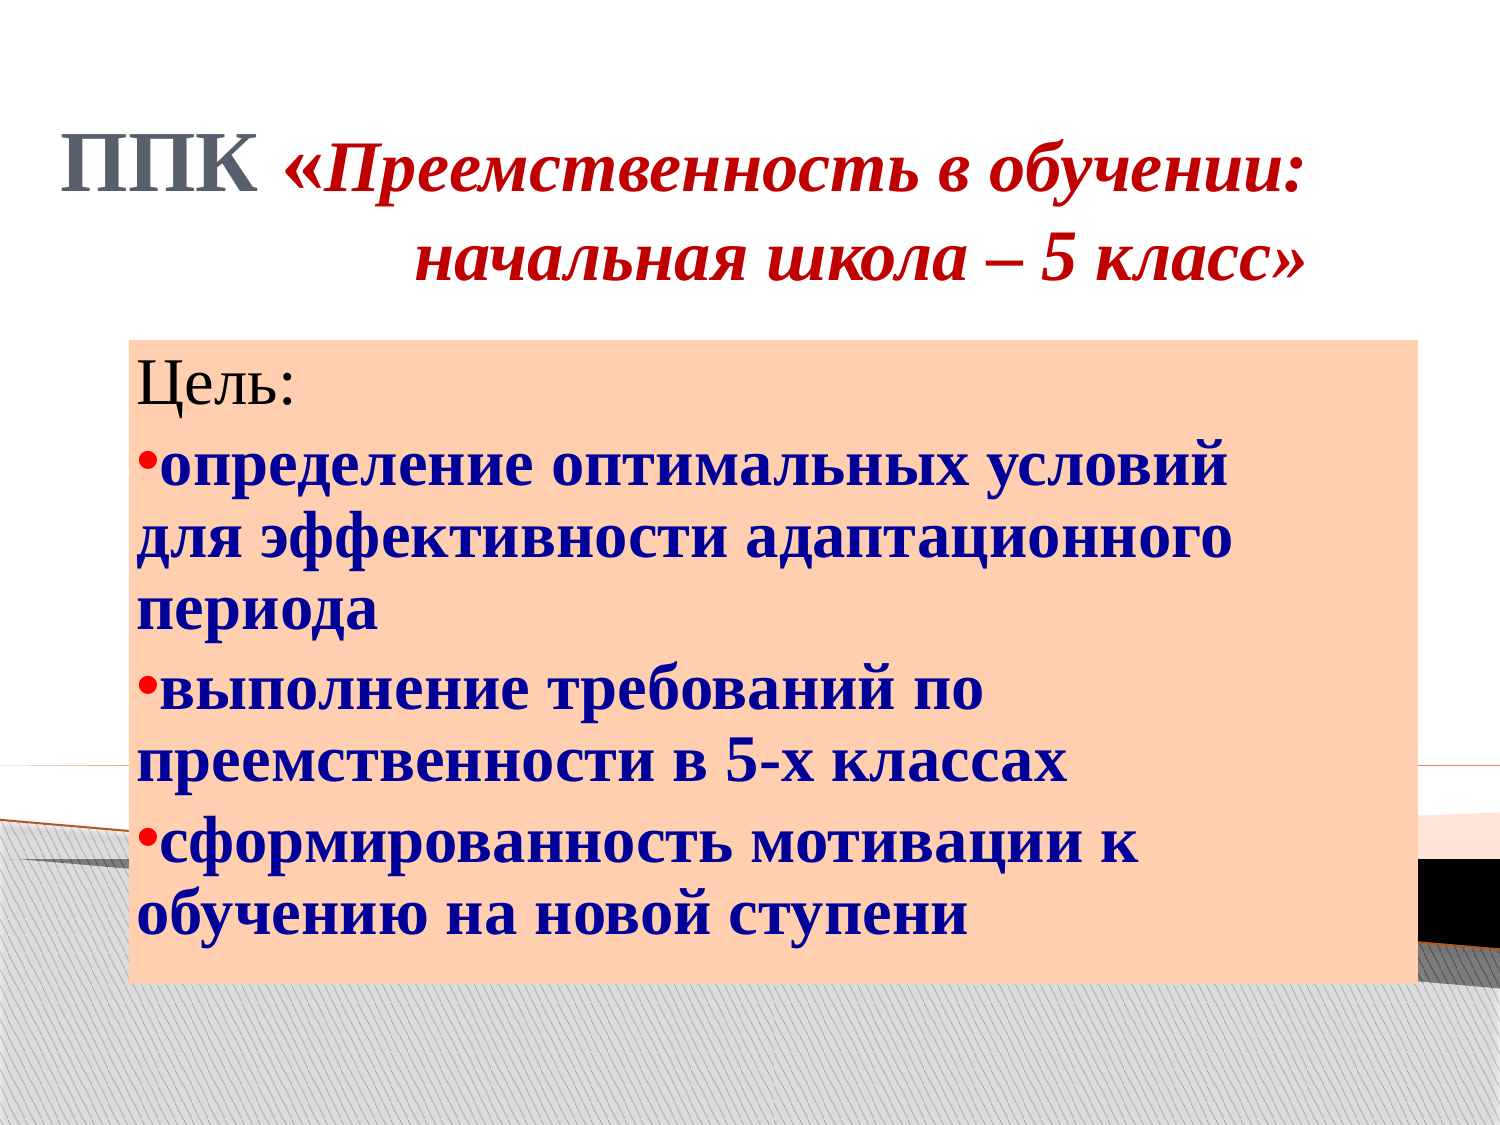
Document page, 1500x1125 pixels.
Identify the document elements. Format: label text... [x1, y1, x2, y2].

picture [5, 859, 128, 869]
title ППК «Преемственность в обучении: начальная школа – 5 класс» [42, 87, 1324, 303]
picture [1419, 944, 1500, 989]
subtitle Цель: определение оптимальных условий для эффективности адаптационного периода выполнение требований по преемственности в 5-х классах сформированность мотивации к обучению на новой ступени [128, 339, 1419, 984]
